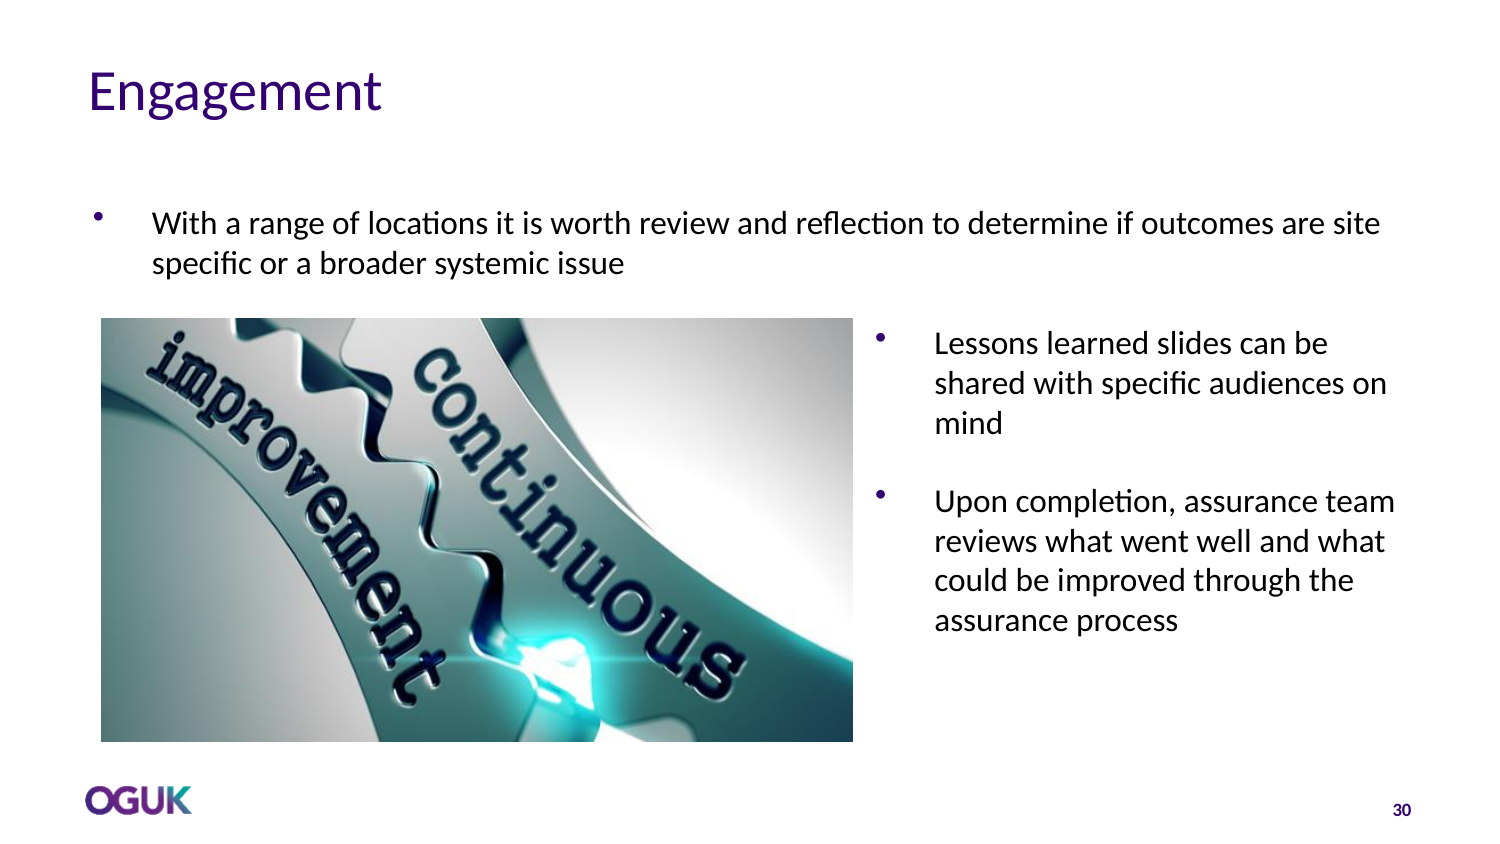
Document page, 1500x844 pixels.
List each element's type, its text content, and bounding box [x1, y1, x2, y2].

slide_number 30 [1352, 800, 1412, 818]
picture [101, 318, 854, 742]
text_box With a range of locations it is worth review and reflection to determine if outcomes are site specific or a broader systemic issue [78, 193, 1401, 289]
picture [76, 778, 200, 822]
title Engagement [88, 38, 1412, 145]
list Lessons learned slides can be shared with specific audiences on mind Upon completion, assurance team reviews what went well and what could be improved through the assurance process [875, 321, 1399, 730]
